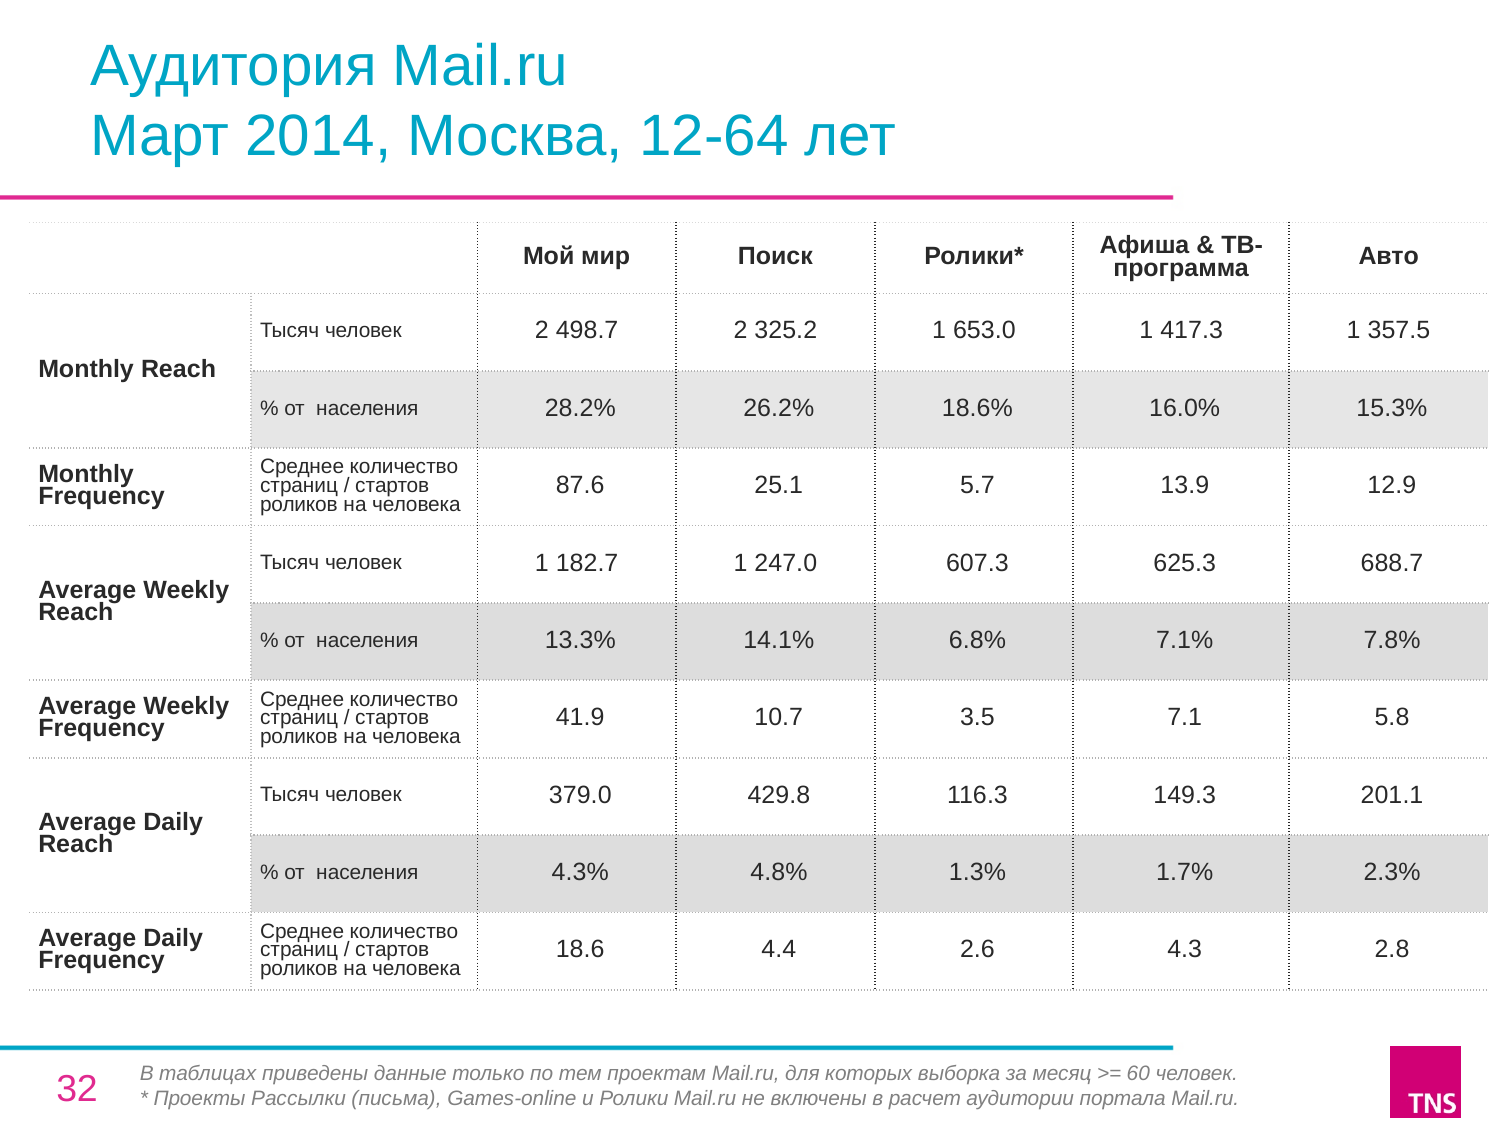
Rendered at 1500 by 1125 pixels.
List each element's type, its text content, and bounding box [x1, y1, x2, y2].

table_cell Average Daily Reach [29, 758, 251, 912]
table_cell 2 325.2 [676, 294, 875, 371]
table_cell Average Daily Frequency [29, 912, 251, 990]
table_cell 14.1% [676, 603, 875, 680]
table_cell 87.6 [478, 448, 676, 526]
table_cell 18.6 [478, 912, 676, 990]
table_cell Average Weekly Reach [29, 526, 251, 680]
table_cell 116.3 [875, 758, 1073, 835]
table_cell Monthly Reach [29, 294, 251, 448]
table_cell 1 417.3 [1073, 294, 1289, 371]
table_header Ролики* [875, 223, 1073, 294]
table_cell 2.8 [1289, 912, 1488, 990]
table_cell 7.8% [1289, 603, 1488, 680]
table_cell Average Weekly Frequency [29, 680, 251, 758]
table_cell 41.9 [478, 680, 676, 758]
table_cell 10.7 [676, 680, 875, 758]
table_cell 4.3% [478, 835, 676, 912]
table_cell 6.8% [875, 603, 1073, 680]
table_cell 1 357.5 [1289, 294, 1488, 371]
table_cell 607.3 [875, 526, 1073, 603]
table_cell 3.5 [875, 680, 1073, 758]
table_cell 12.9 [1289, 448, 1488, 526]
table_cell 4.4 [676, 912, 875, 990]
table_cell Тысяч человек [251, 294, 478, 371]
table_cell % от населения [251, 835, 478, 912]
table_header [29, 223, 478, 294]
table_cell 5.8 [1289, 680, 1488, 758]
table_cell Среднее количество страниц / стартов роликов на человека [251, 448, 478, 526]
table_cell Тысяч человек [251, 526, 478, 603]
table_cell 379.0 [478, 758, 676, 835]
table_header Афиша & ТВ-программа [1073, 223, 1289, 294]
table_cell 1 653.0 [875, 294, 1073, 371]
table_cell 7.1 [1073, 680, 1289, 758]
table_cell Тысяч человек [251, 758, 478, 835]
table_cell 4.3 [1073, 912, 1289, 990]
table_cell Monthly Frequency [29, 448, 251, 526]
table_cell 16.0% [1073, 371, 1289, 448]
table_cell 7.1% [1073, 603, 1289, 680]
table_cell 2.3% [1289, 835, 1488, 912]
table_cell 2.6 [875, 912, 1073, 990]
table_cell Среднее количество страниц / стартов роликов на человека [251, 680, 478, 758]
table_cell 28.2% [478, 371, 676, 448]
table_cell 1.7% [1073, 835, 1289, 912]
title Аудитория Mail.ru Март 2014, Москва, 12-64 лет [74, 8, 1476, 187]
slide_number 32 [40, 1055, 392, 1125]
table_cell 15.3% [1289, 371, 1488, 448]
table_header Авто [1289, 223, 1488, 294]
table_cell 4.8% [676, 835, 875, 912]
table_cell % от населения [251, 603, 478, 680]
table_cell 149.3 [1073, 758, 1289, 835]
table_cell 201.1 [1289, 758, 1488, 835]
picture [0, 0, 1500, 1125]
table_cell 1 182.7 [478, 526, 676, 603]
table_cell % от населения [251, 371, 478, 448]
table_cell 18.6% [875, 371, 1073, 448]
table_cell 25.1 [676, 448, 875, 526]
table_cell 1.3% [875, 835, 1073, 912]
table_cell Среднее количество страниц / стартов роликов на человека [251, 912, 478, 990]
table_cell 5.7 [875, 448, 1073, 526]
table_cell 688.7 [1289, 526, 1488, 603]
table_cell 13.3% [478, 603, 676, 680]
table_header Мой мир [478, 223, 676, 294]
table_cell 625.3 [1073, 526, 1289, 603]
table_header Поиск [676, 223, 875, 294]
table_cell 429.8 [676, 758, 875, 835]
table_cell 26.2% [676, 371, 875, 448]
table_cell 13.9 [1073, 448, 1289, 526]
table_cell 2 498.7 [478, 294, 676, 371]
text_box В таблицах приведены данные только по тем проектам Mail.ru, для которых выборка за месяц >= 60 человек. * Проекты Рассылки (письма), Games-online и Ролики Mail.ru не включены в расчет аудитории портала Mail.ru. [124, 1052, 1463, 1117]
table_cell 1 247.0 [676, 526, 875, 603]
